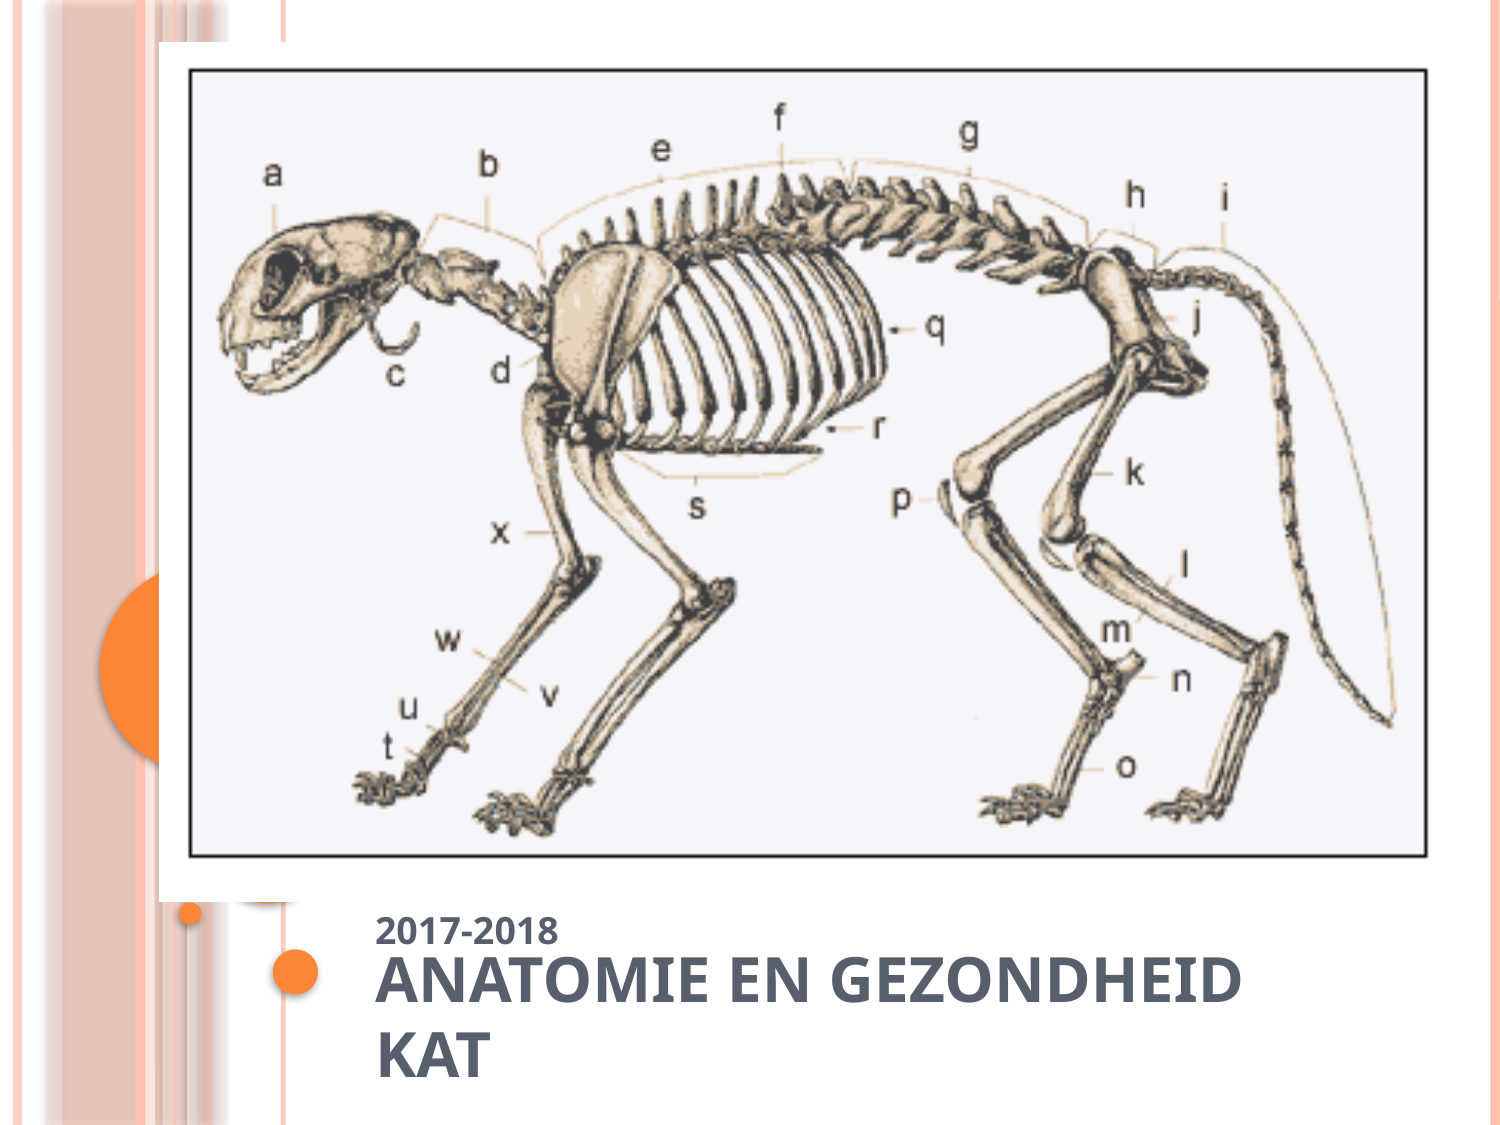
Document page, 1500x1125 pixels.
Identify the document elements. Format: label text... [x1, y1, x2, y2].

picture [158, 42, 1447, 903]
subtitle 2017-2018 [360, 911, 1373, 1125]
